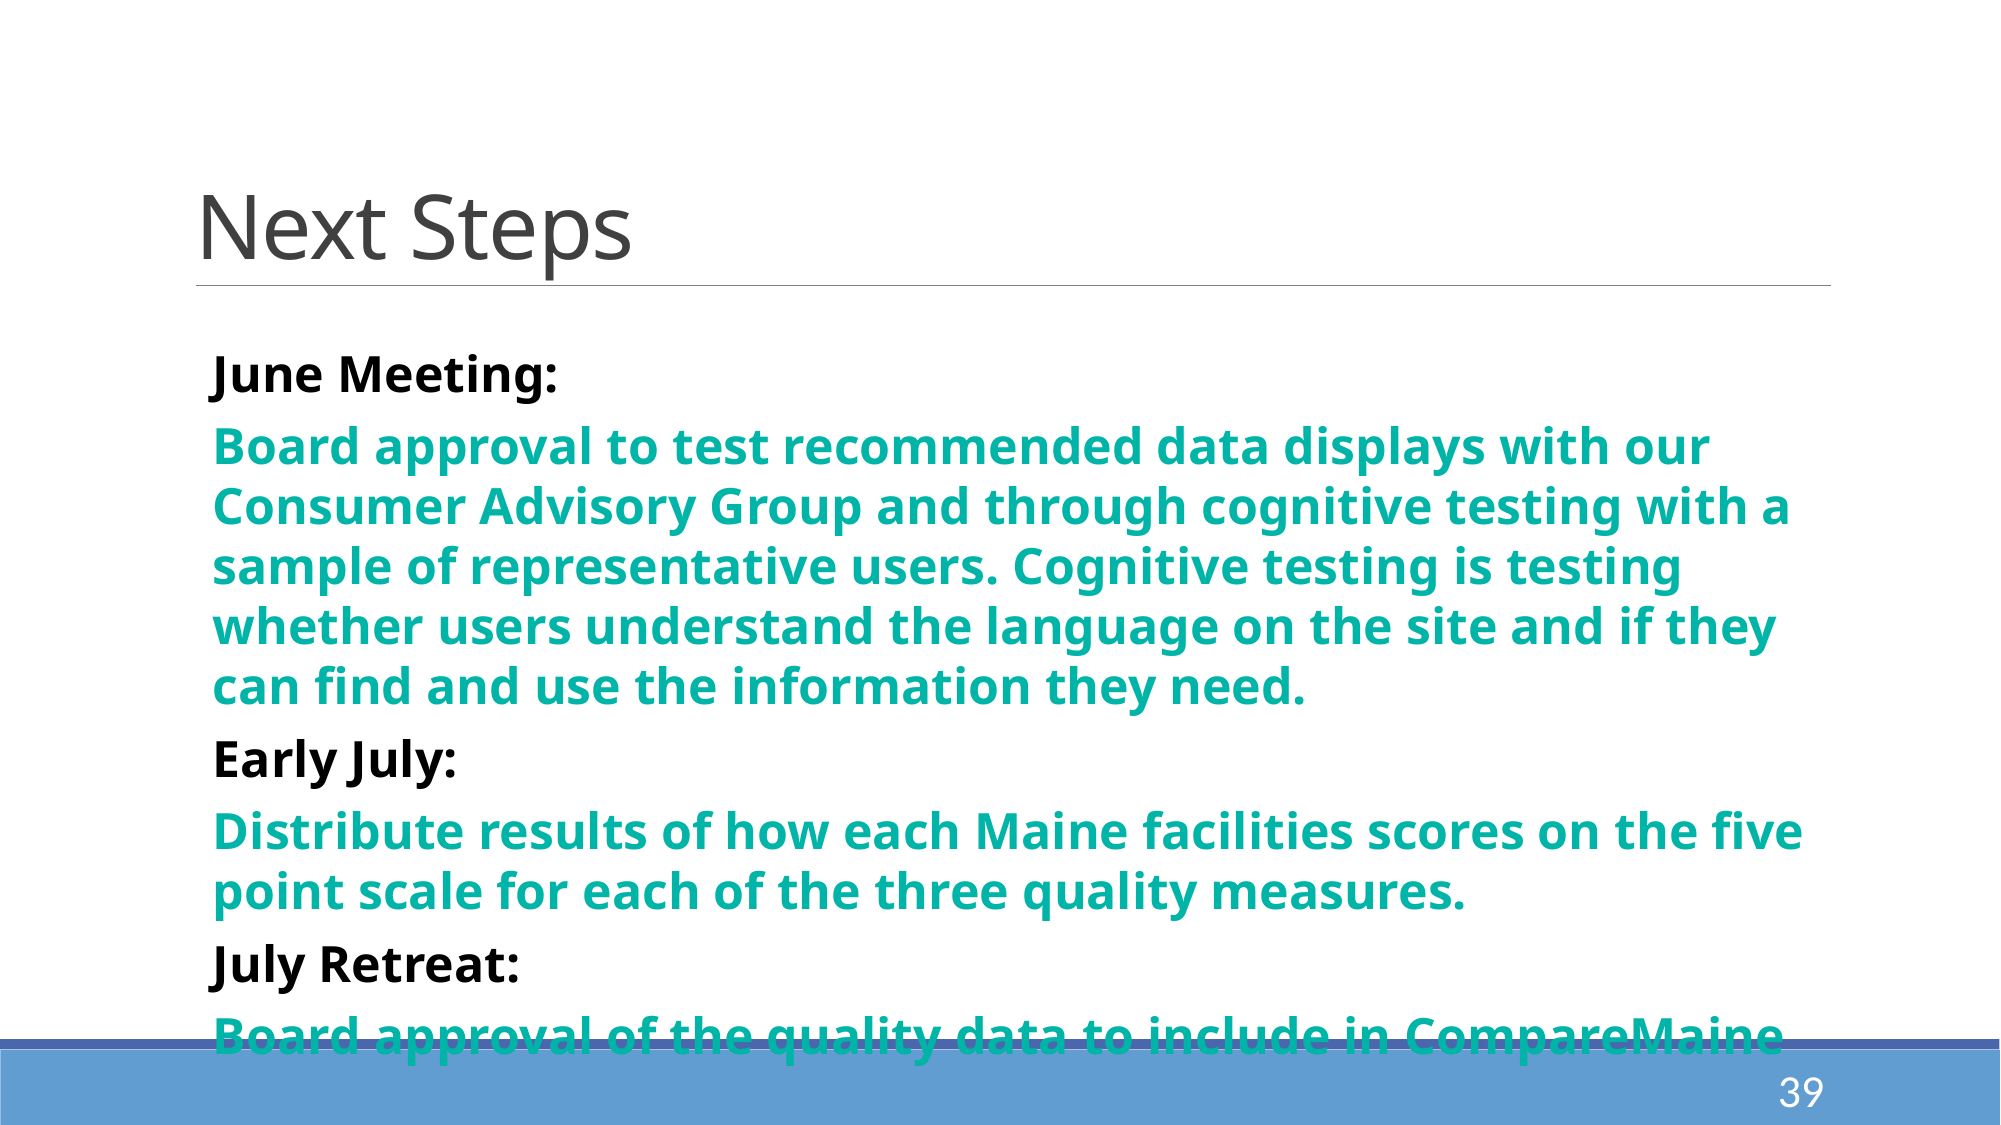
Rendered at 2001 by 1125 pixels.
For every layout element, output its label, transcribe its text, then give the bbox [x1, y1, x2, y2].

slide_number 39 [1624, 1059, 1840, 1120]
list June Meeting: Board approval to test recommended data displays with our Consumer Advisory Group and through cognitive testing with a sample of representative users. Cognitive testing is testing whether users understand the language on the site and if they can find and use the information they need. Early July: Distribute results of how each Maine facilities scores on the five point scale for each of the three quality measures. July Retreat: Board approval of the quality data to include in CompareMaine [180, 334, 1840, 963]
title Next Steps [180, 47, 1840, 285]
